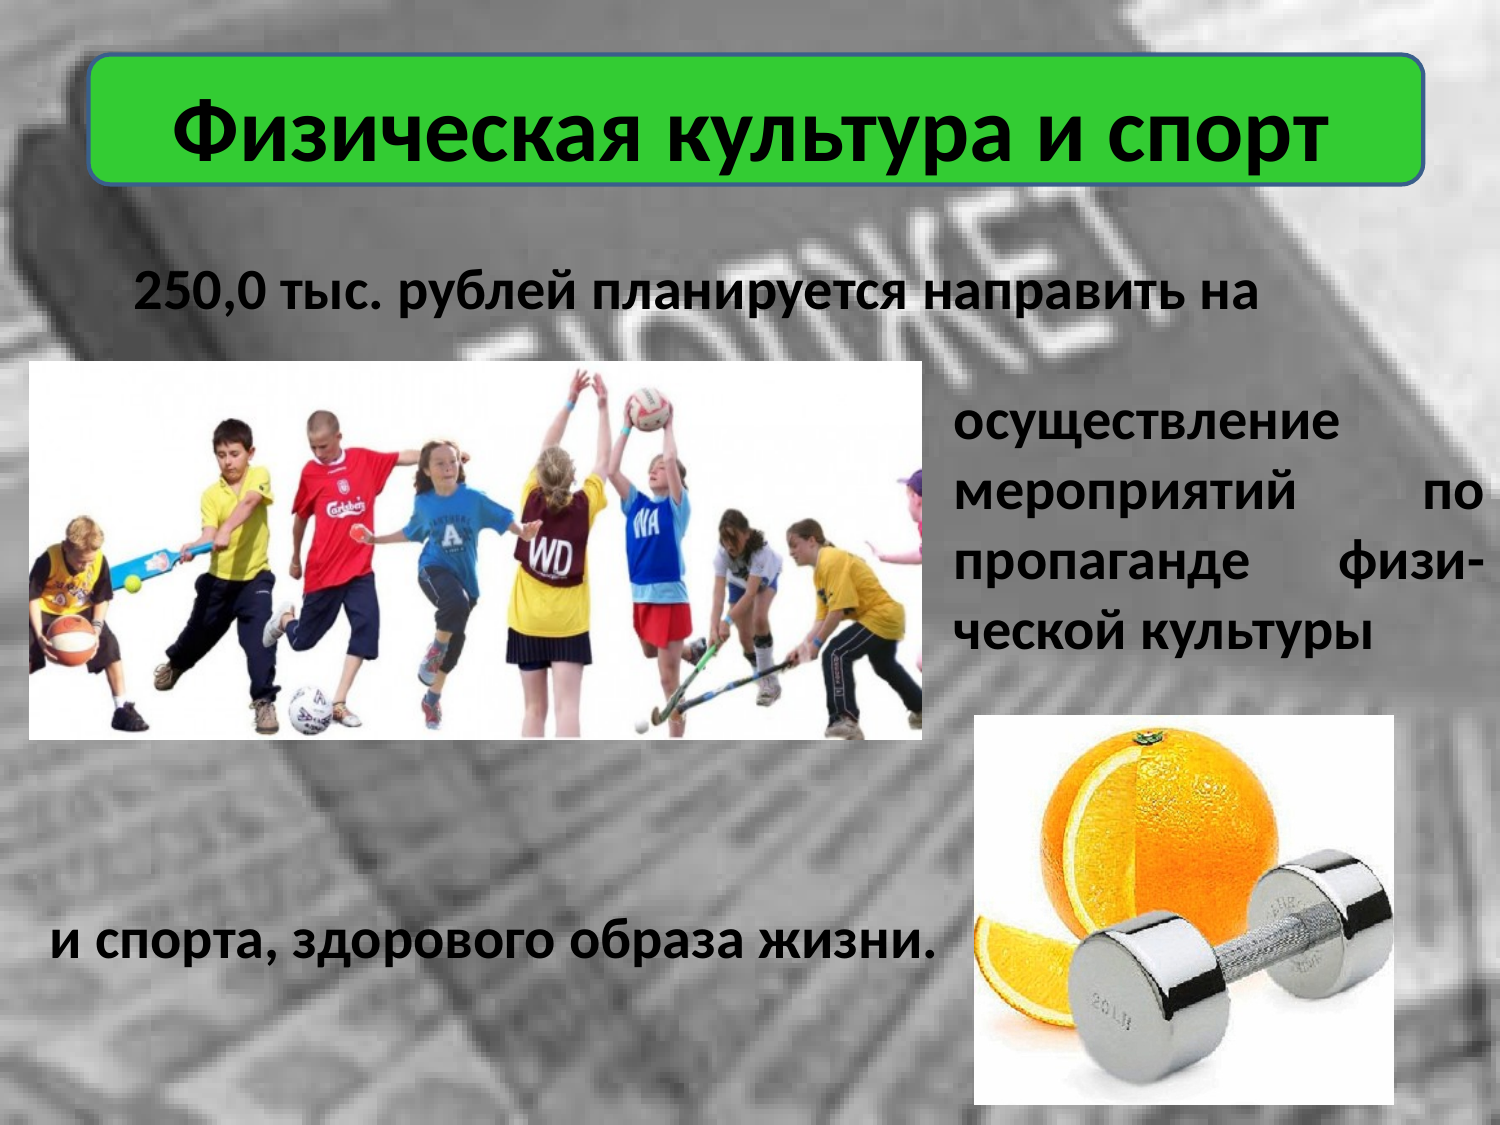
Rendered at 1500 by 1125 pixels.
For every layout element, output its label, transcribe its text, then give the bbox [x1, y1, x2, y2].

picture [29, 361, 922, 740]
text_box осуществление мероприятий по пропаганде физи-ческой культуры [938, 373, 1500, 669]
picture [974, 715, 1394, 1105]
title Физическая культура и спорт [76, 30, 1427, 219]
text_box и спорта, здорового образа жизни. [34, 893, 954, 978]
text_box [0, 0, 1500, 1125]
text_box 250,0 тыс. рублей планируется направить на [119, 243, 1276, 329]
